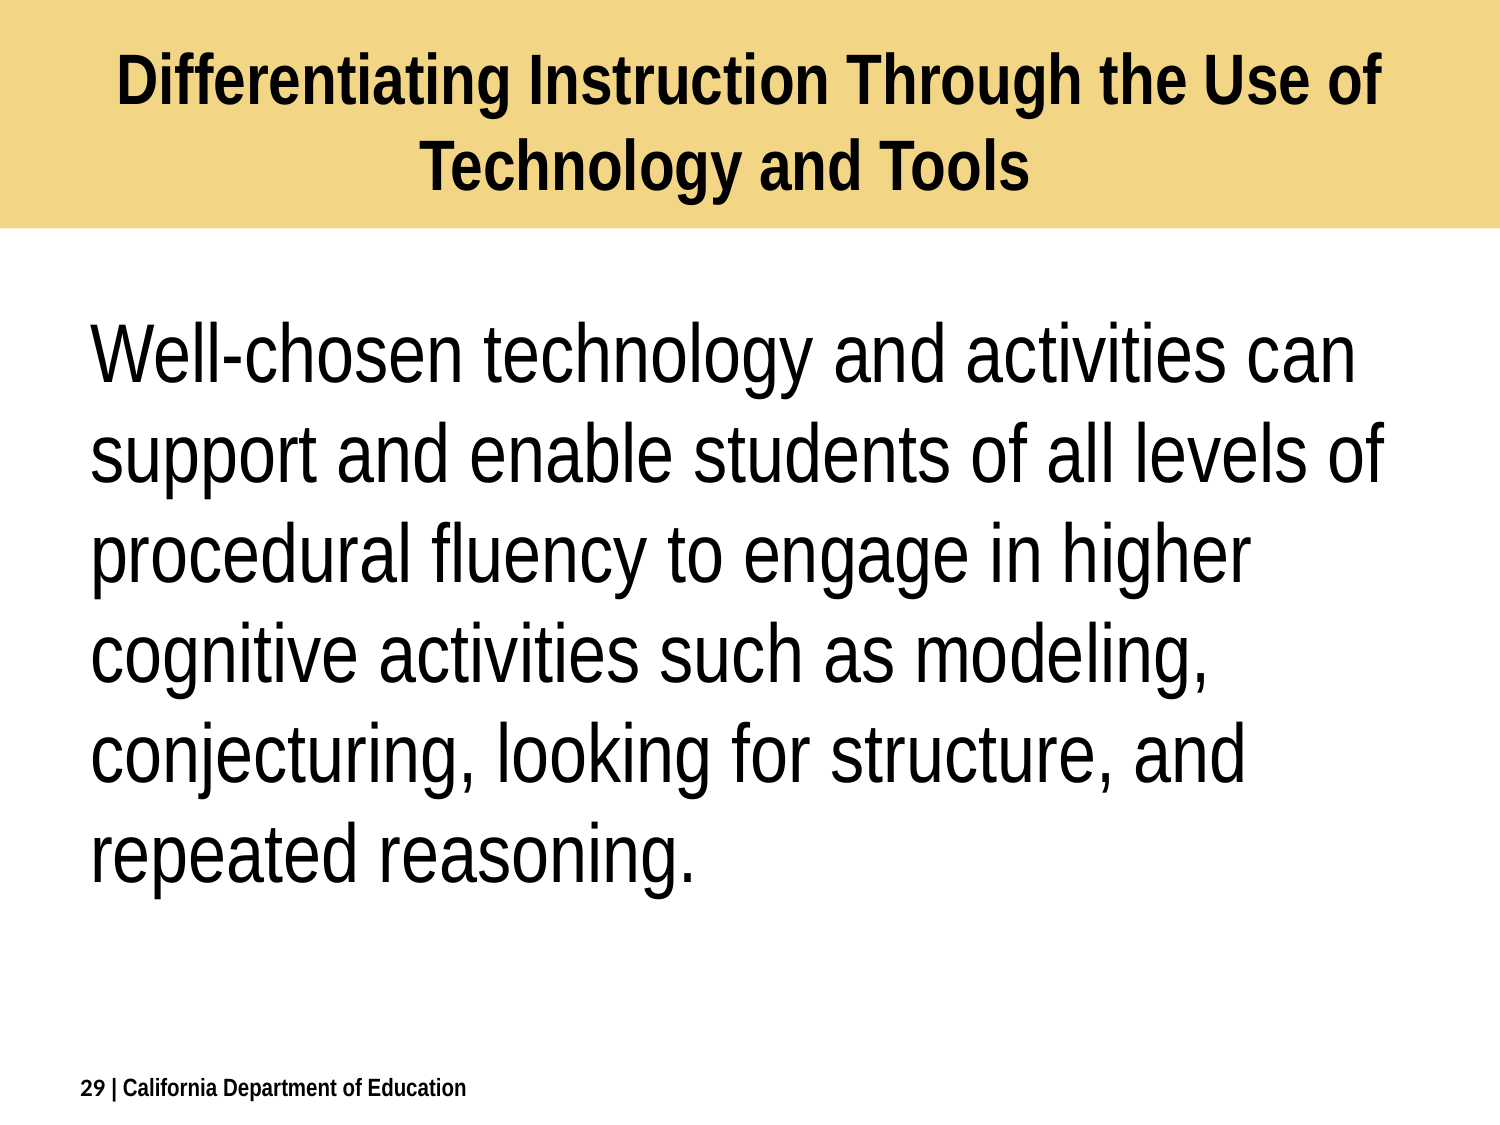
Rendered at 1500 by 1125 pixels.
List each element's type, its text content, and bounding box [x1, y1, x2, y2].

footer | California Department of Education [121, 1064, 699, 1124]
slide_number 29 [55, 1064, 121, 1124]
list Well-chosen technology and activities can support and enable students of all levels of procedural fluency to engage in higher cognitive activities such as modeling, conjecturing, looking for structure, and repeated reasoning. [75, 292, 1425, 1054]
title Differentiating Instruction Through the Use of Technology and Tools [75, 24, 1425, 213]
